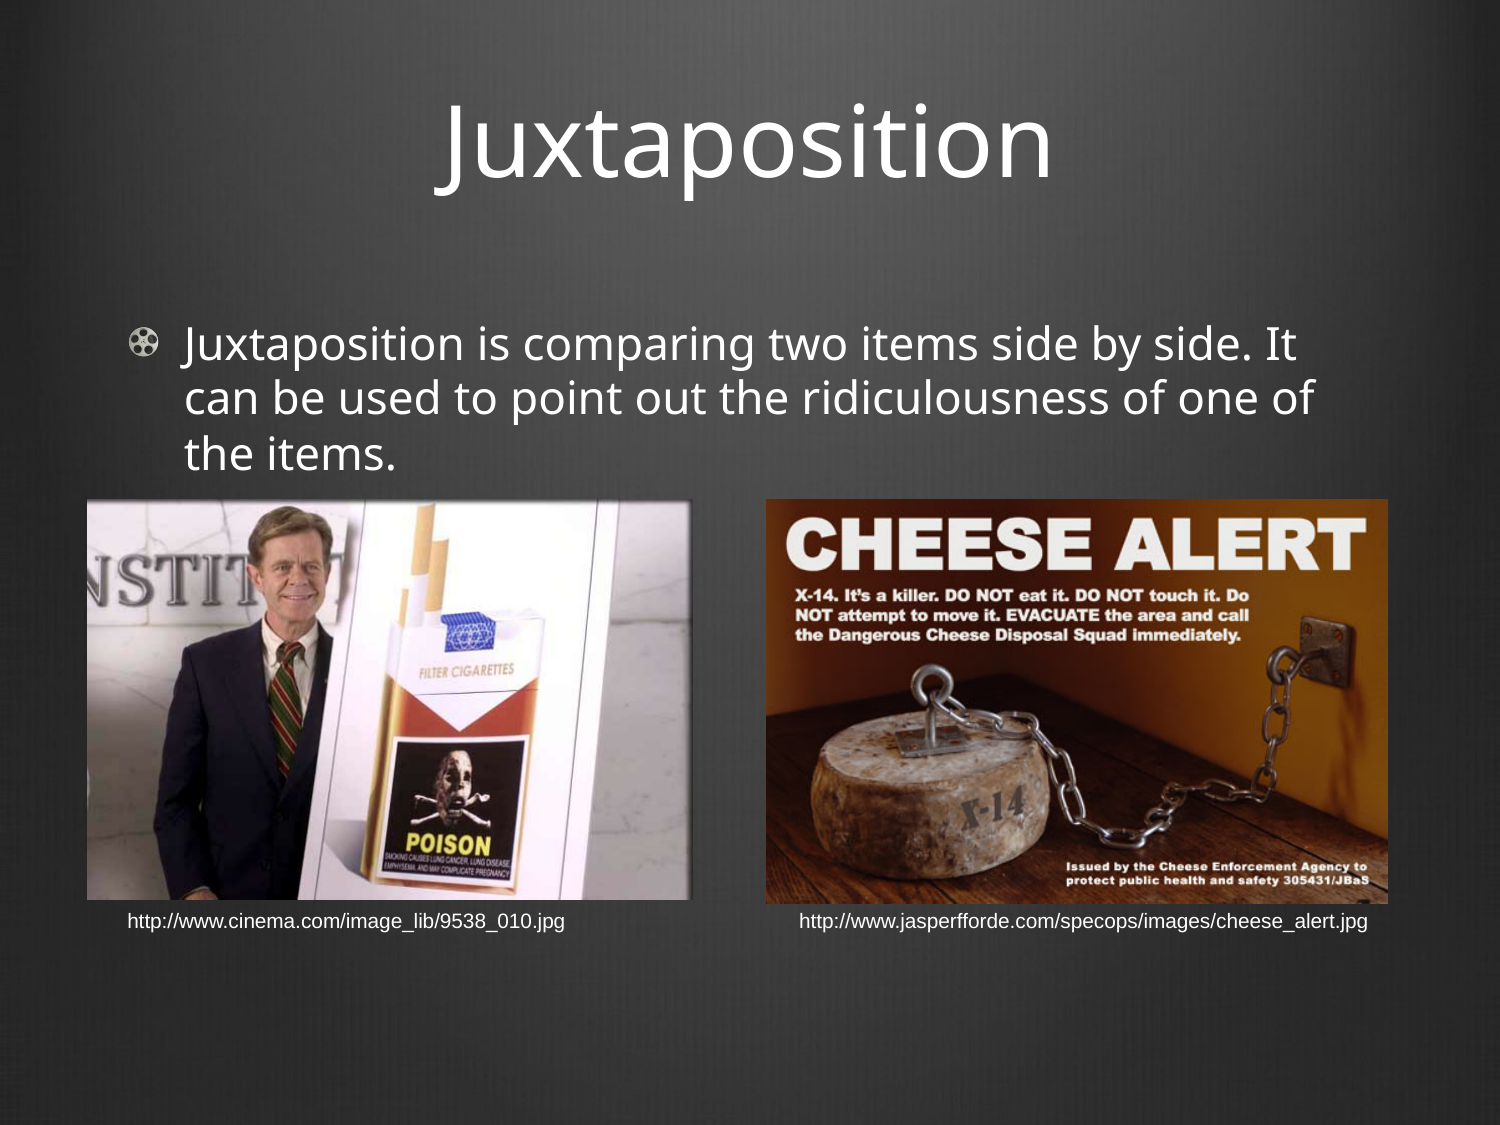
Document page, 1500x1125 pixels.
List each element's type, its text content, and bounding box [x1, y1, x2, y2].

picture [766, 499, 1388, 904]
title Juxtaposition [112, 19, 1388, 255]
text_box http://www.jasperfforde.com/specops/images/cheese_alert.jpg [784, 935, 1384, 940]
list Juxtaposition is comparing two items side by side. It can be used to point out the ridiculousness of one of the items. [112, 306, 1388, 1005]
picture [127, 325, 160, 358]
picture [87, 499, 693, 900]
text_box http://www.cinema.com/image_lib/9538_010.jpg [112, 932, 650, 940]
